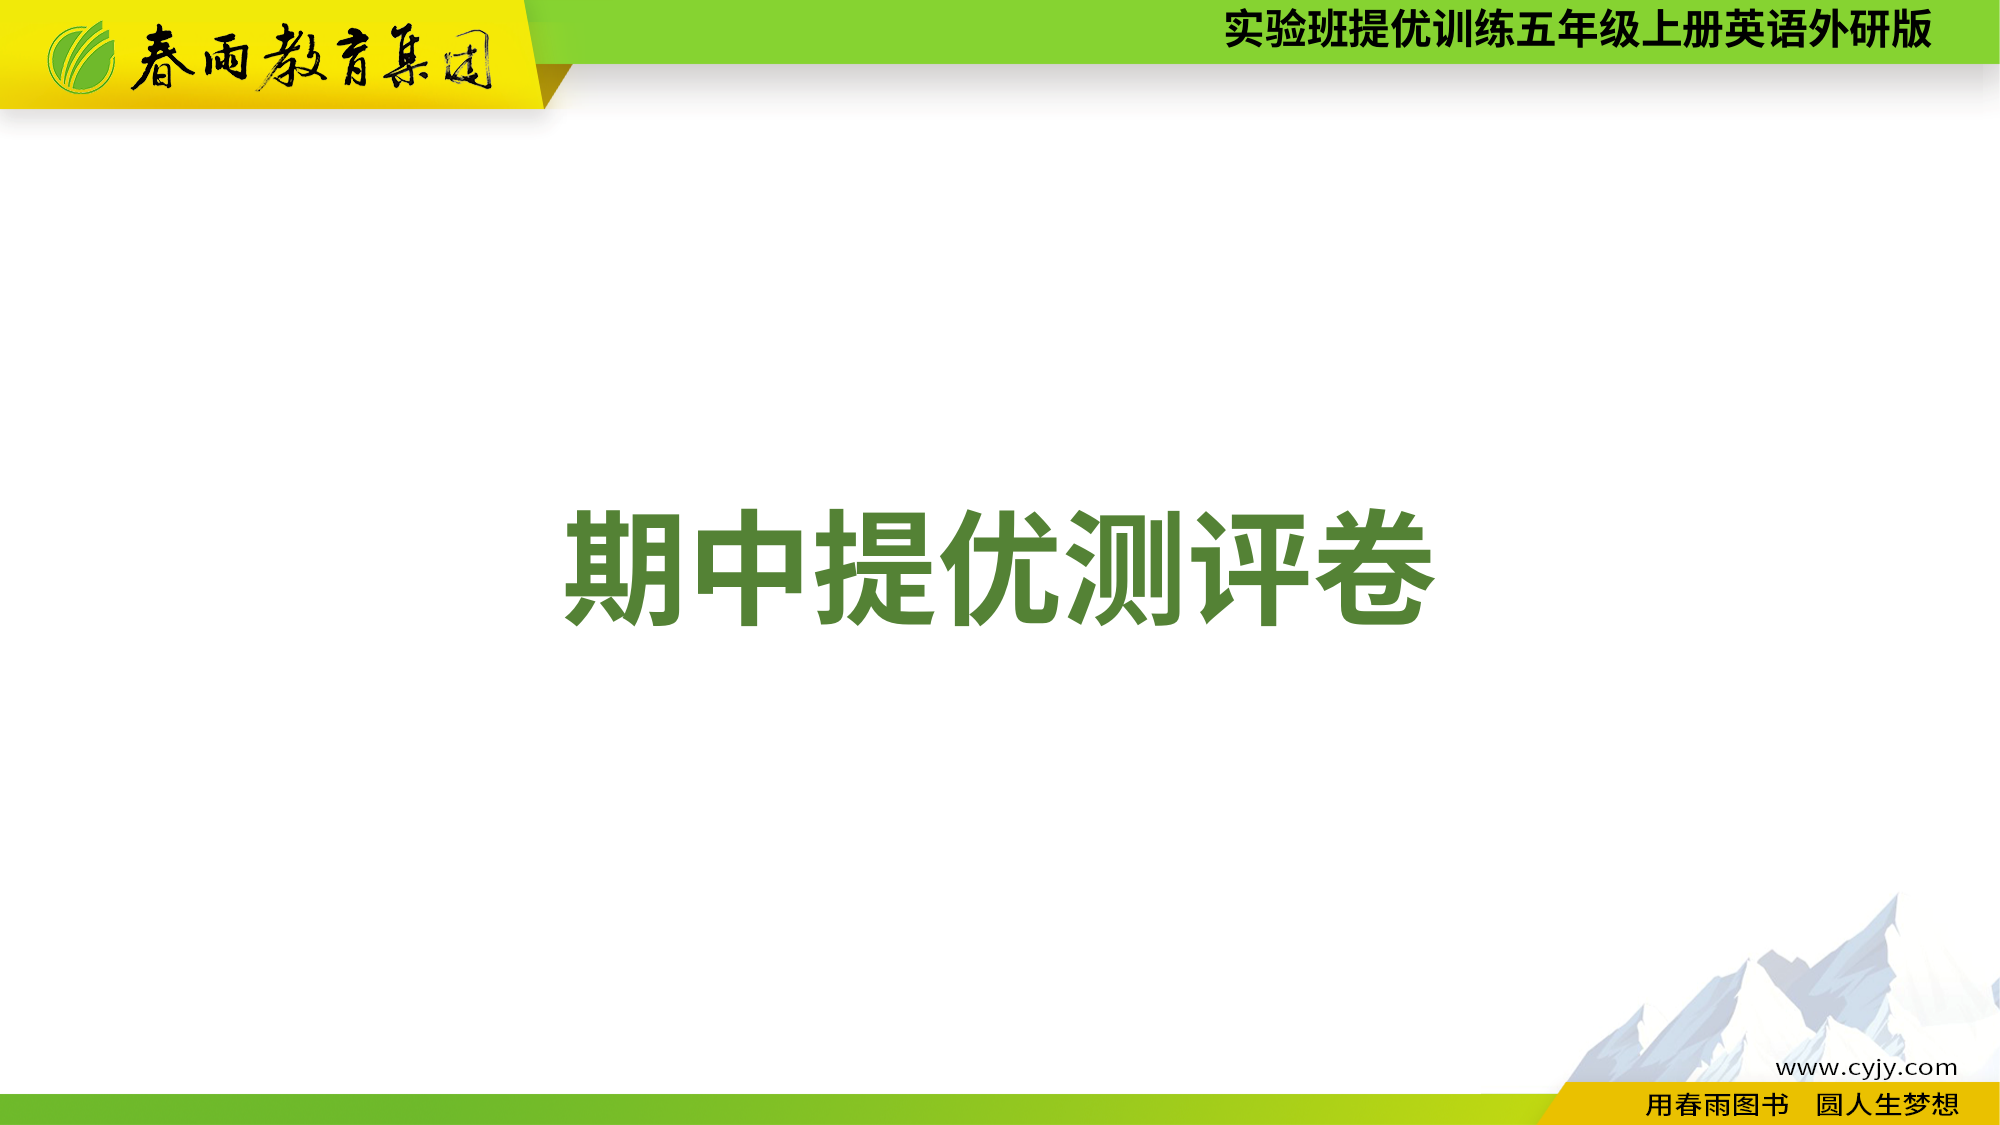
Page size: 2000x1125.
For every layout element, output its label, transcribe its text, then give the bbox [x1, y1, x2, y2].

text_box 期中提优测评卷 [0, 407, 2000, 648]
picture [0, 0, 2000, 407]
picture [0, 648, 2000, 1125]
